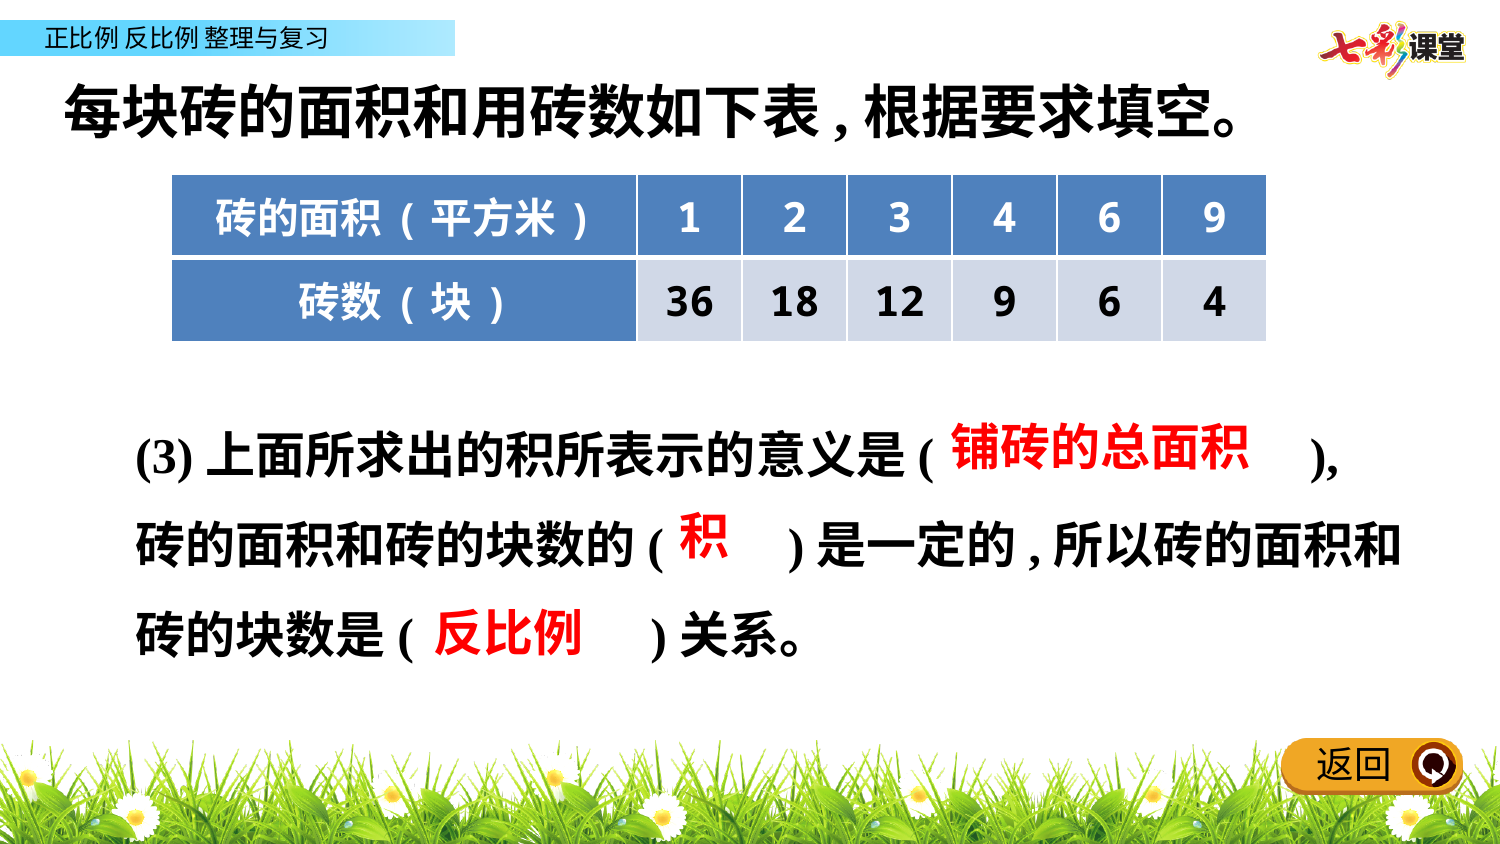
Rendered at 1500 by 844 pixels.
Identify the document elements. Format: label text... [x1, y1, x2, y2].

table_cell 9 [953, 260, 1056, 341]
text_box 每块砖的面积和用砖数如下表,根据要求填空。 [48, 67, 1286, 153]
table_header 9 [1163, 175, 1266, 255]
table_cell 砖数(块) [172, 260, 636, 341]
table_header 砖的面积(平方米) [172, 175, 636, 255]
table_cell 18 [743, 260, 846, 341]
table_header 4 [953, 175, 1056, 255]
table_header 6 [1058, 175, 1161, 255]
table_cell 4 [1163, 260, 1266, 341]
table_header 3 [848, 175, 951, 255]
picture [0, 740, 1500, 844]
table_header 1 [638, 175, 741, 255]
table_cell 36 [638, 260, 741, 341]
text_box (3)上面所求出的积所表示的意义是( ), 砖的面积和砖的块数的( )是一定的,所以砖的面积和 砖的块数是( )关系。 [76, 386, 1436, 672]
table_header 2 [743, 175, 846, 255]
text_box 积 [665, 497, 731, 572]
text_box 反比例 [419, 594, 632, 669]
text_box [1281, 733, 1464, 795]
text_box 铺砖的总面积 [936, 407, 1294, 483]
picture [1316, 20, 1468, 80]
table_cell 6 [1058, 260, 1161, 341]
table_cell 12 [848, 260, 951, 341]
